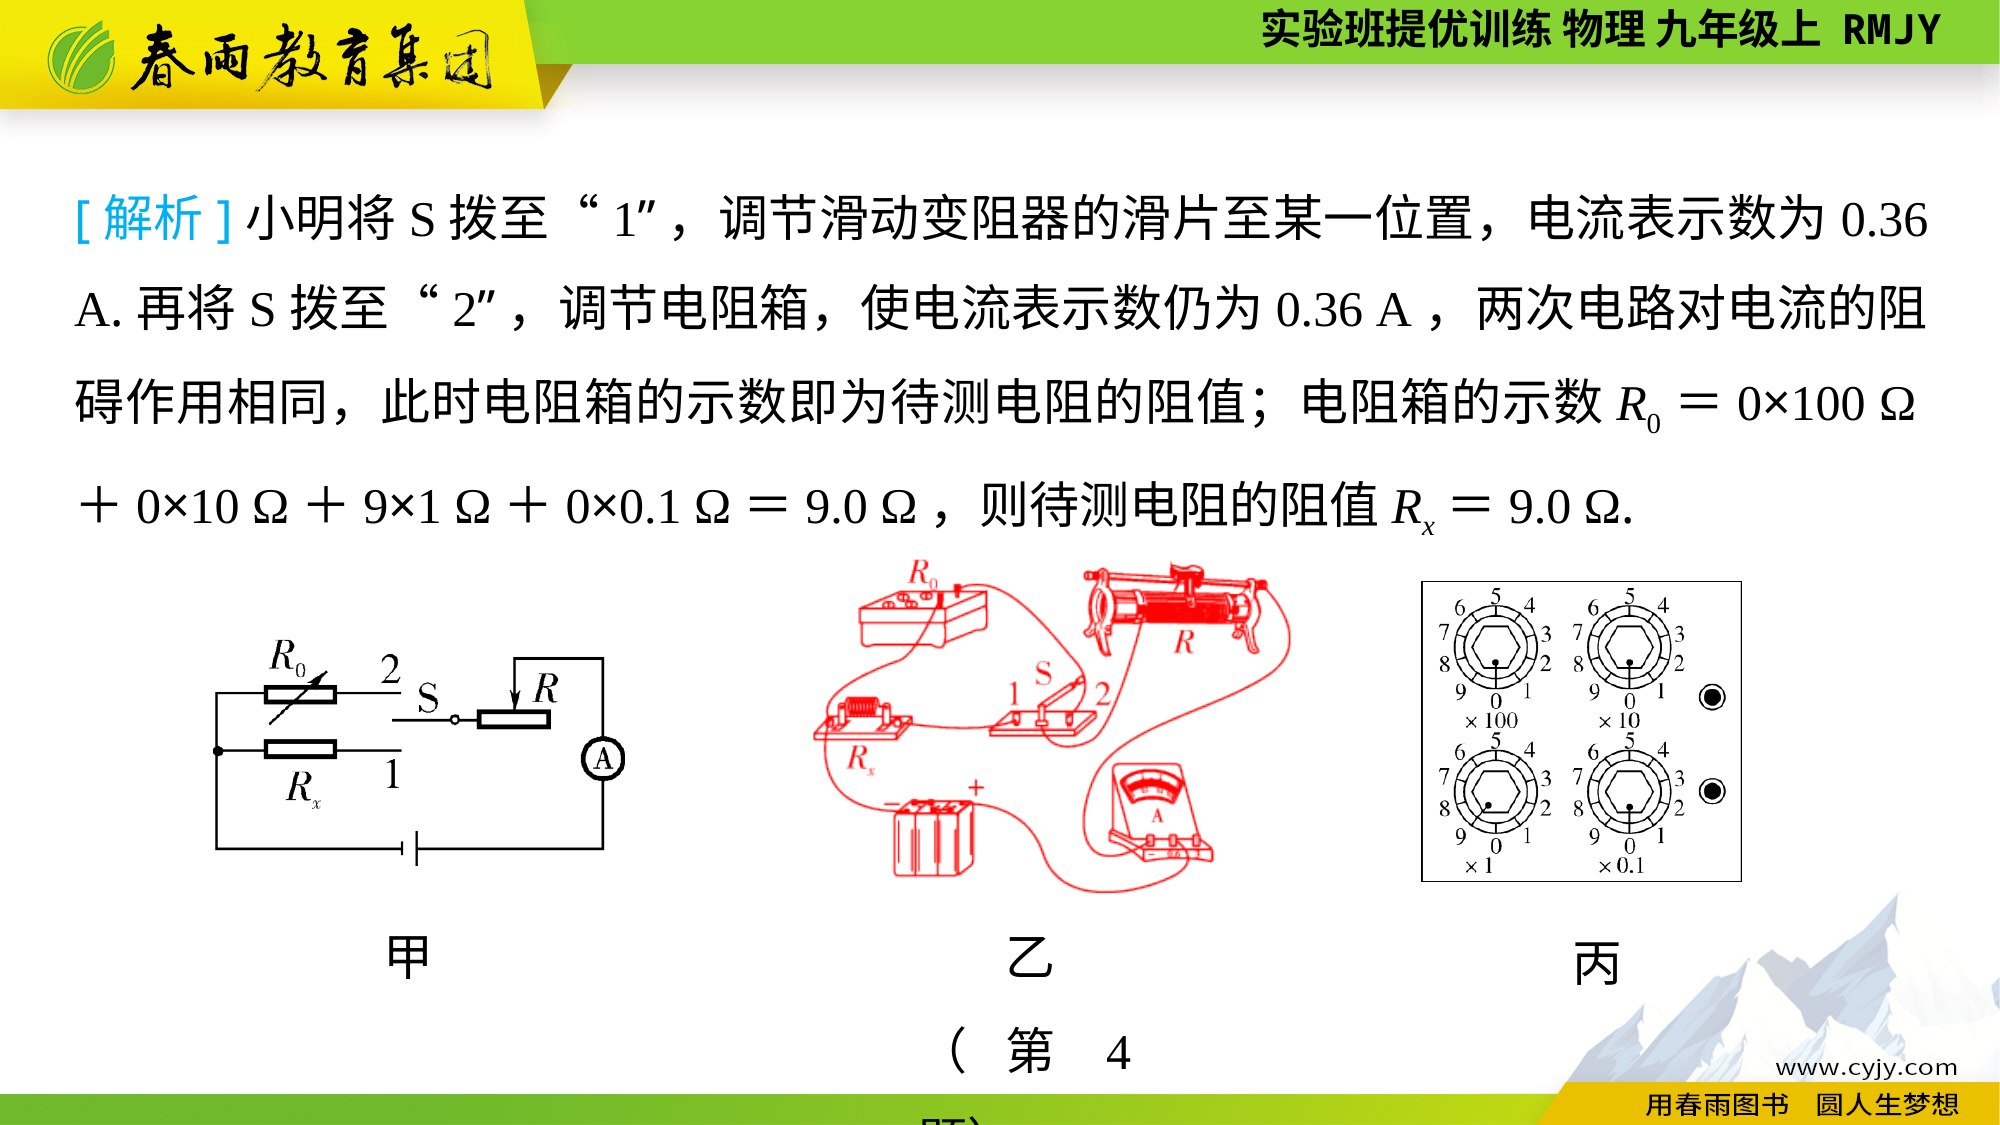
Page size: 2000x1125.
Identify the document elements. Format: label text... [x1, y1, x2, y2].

list [解析]小明将S拨至“1”，调节滑动变阻器的滑片至某一位置，电流表示数为0.36 A.再将S拨至“2”，调节电阻箱，使电流表示数仍为0.36 A，两次电路对电流的阻碍作用相同，此时电阻箱的示数即为待测电阻的阻值；电阻箱的示数R0＝0×100 Ω＋0×10 Ω＋9×1 Ω＋0×0.1 Ω＝9.0 Ω，则待测电阻的阻值Rx＝9.0 Ω. [59, 149, 1944, 517]
text_box 甲 [369, 887, 449, 993]
text_box 乙 [990, 905, 1071, 982]
text_box （第4题） [903, 982, 1158, 1088]
text_box 丙 [1557, 896, 1638, 999]
picture [0, 0, 2000, 1125]
